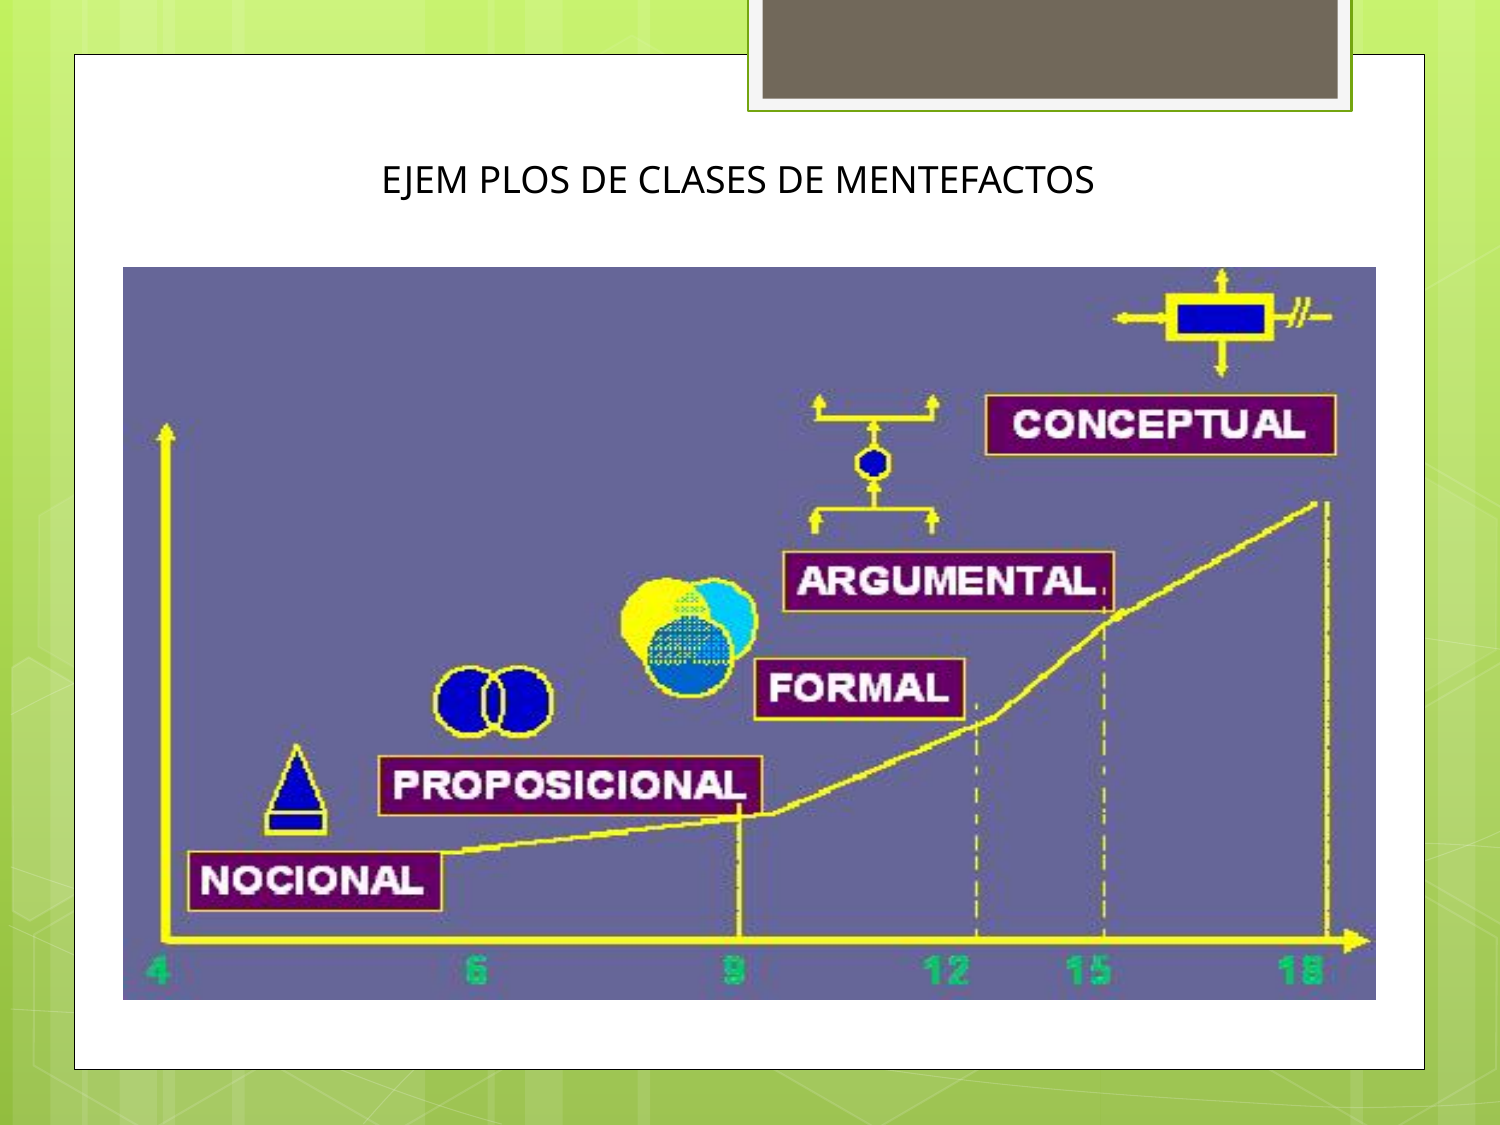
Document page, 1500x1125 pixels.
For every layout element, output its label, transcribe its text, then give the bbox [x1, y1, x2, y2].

text_box EJEM PLOS DE CLASES DE MENTEFACTOS [194, 148, 1282, 209]
picture [123, 266, 1377, 1000]
